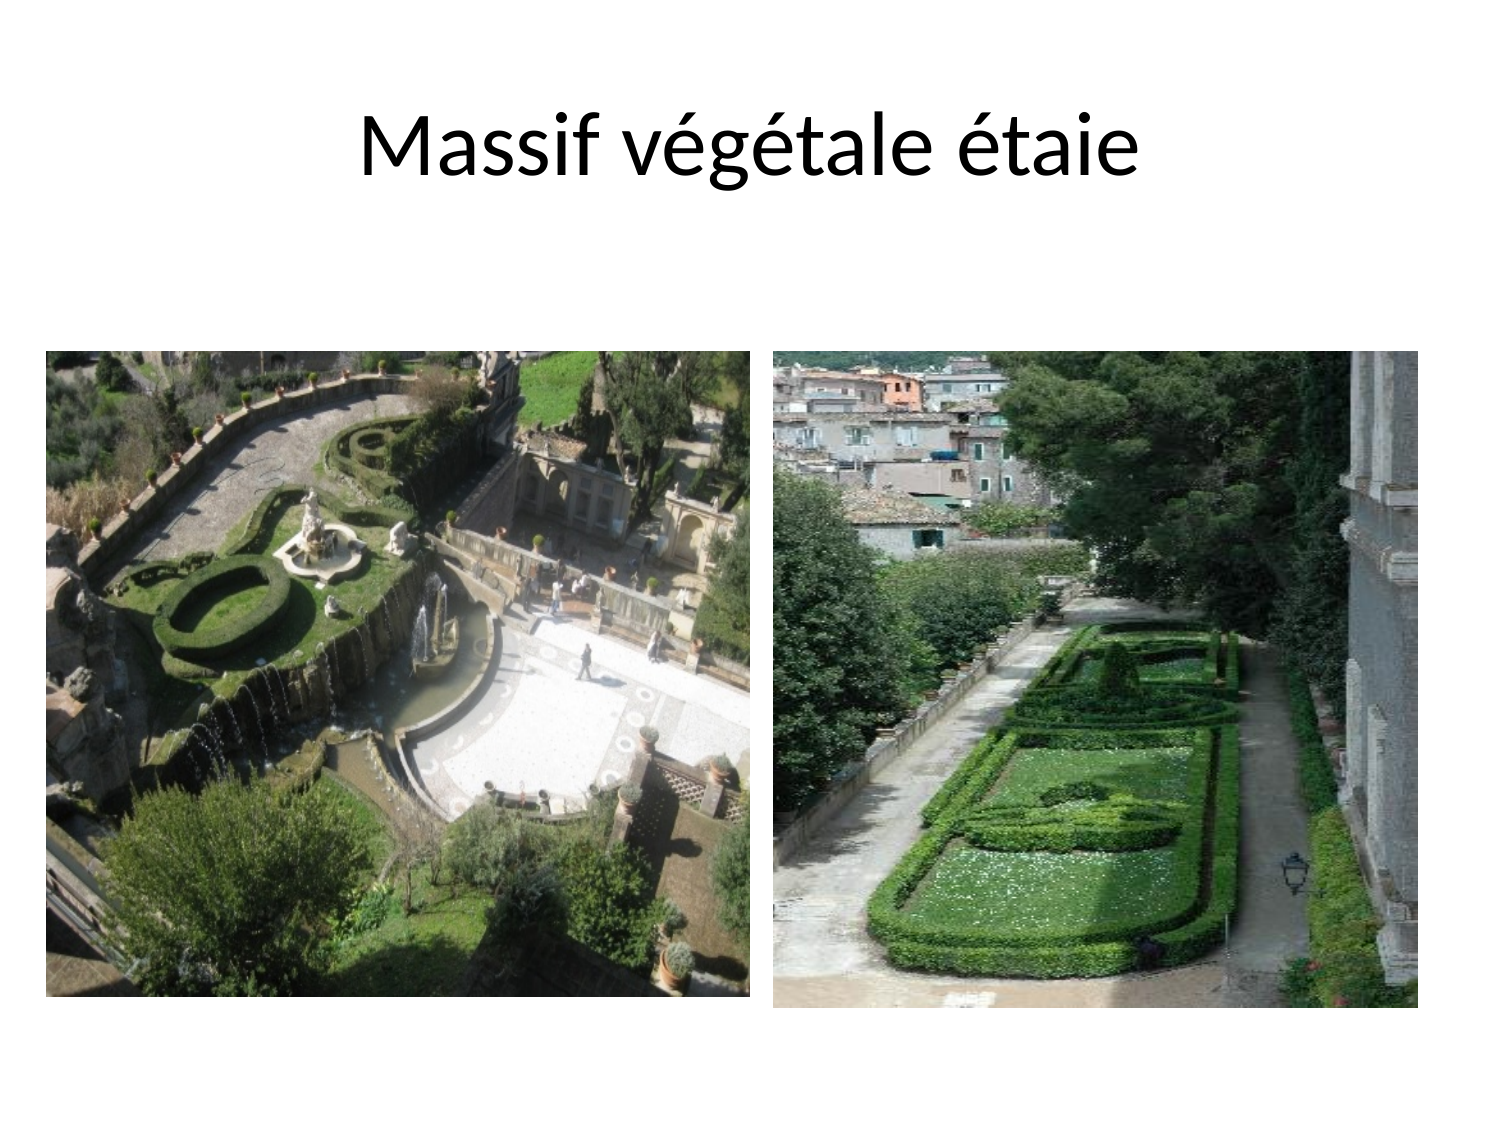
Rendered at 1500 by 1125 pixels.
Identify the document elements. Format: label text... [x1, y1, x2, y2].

picture [46, 351, 751, 998]
title Massif végétale étaie [75, 45, 1425, 233]
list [772, 351, 1419, 1009]
